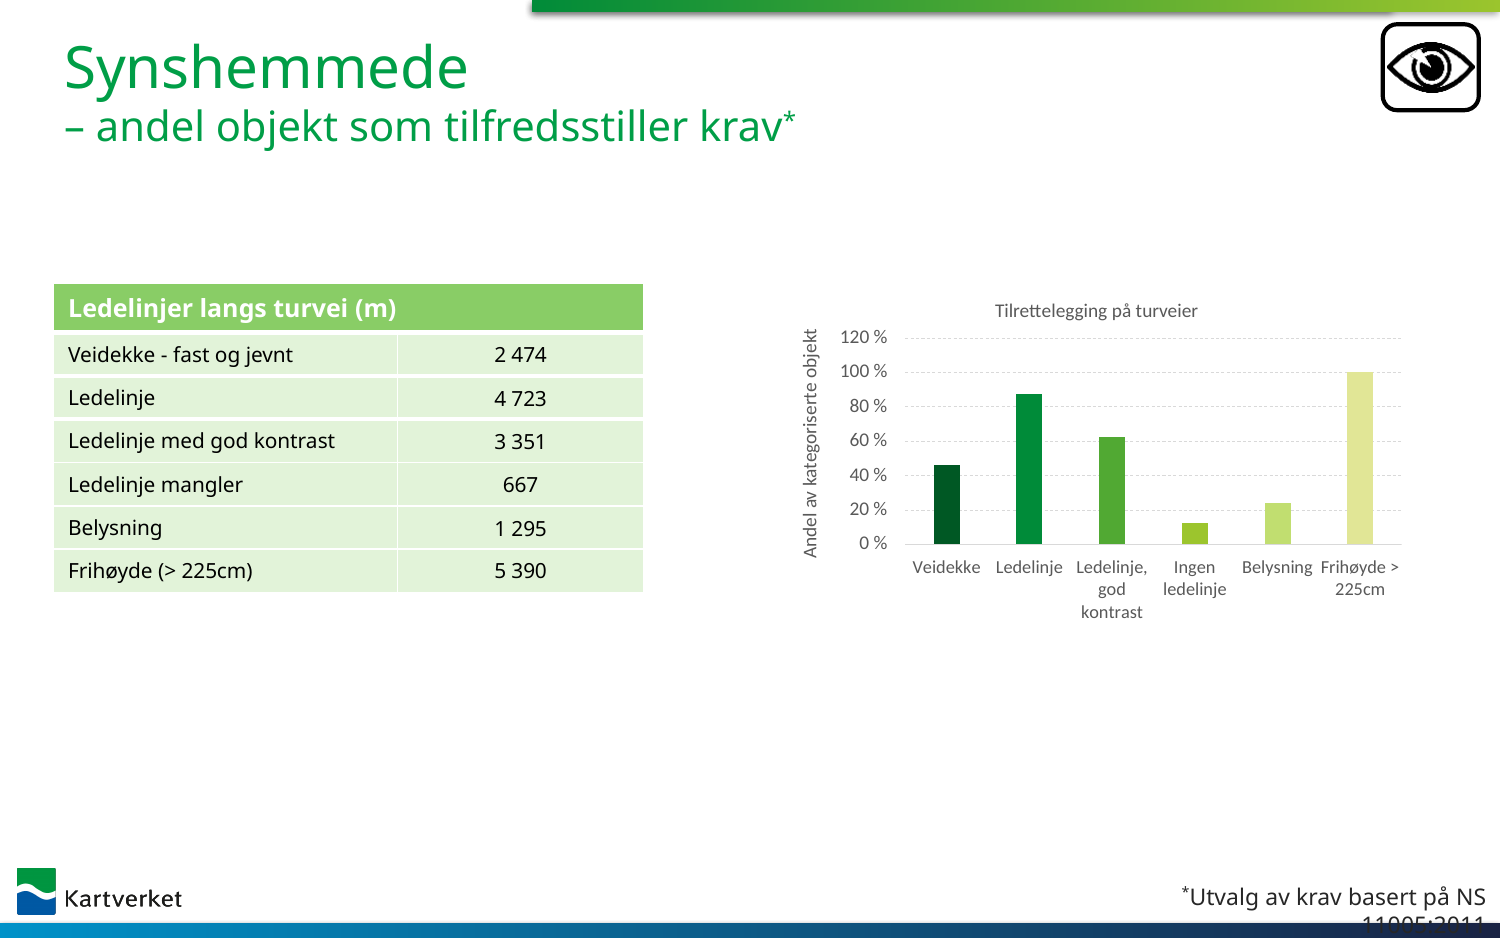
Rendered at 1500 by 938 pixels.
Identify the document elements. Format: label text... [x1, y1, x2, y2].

table_cell 2 474 [398, 335, 643, 374]
table_cell 5 390 [398, 550, 643, 592]
table_cell Ledelinje med god kontrast [54, 421, 397, 462]
table_cell Ledelinje [54, 378, 397, 417]
table_cell Veidekke - fast og jevnt [54, 335, 397, 374]
text_box Synshemmede – andel objekt som tilfredsstiller krav* [49, 24, 1431, 158]
table_cell 1 295 [398, 507, 643, 548]
table_cell Ledelinje mangler [54, 463, 397, 505]
table_header Ledelinjer langs turvei (m) [54, 284, 643, 330]
table_cell 667 [398, 463, 643, 505]
table_cell 4 723 [398, 378, 643, 417]
picture [791, 291, 1402, 630]
table_cell Belysning [54, 507, 397, 548]
table_cell 3 351 [398, 421, 643, 462]
table_cell Frihøyde (> 225cm) [54, 550, 397, 592]
text_box *Utvalg av krav basert på NS 11005:2011 [1068, 873, 1500, 938]
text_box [1382, 24, 1480, 111]
